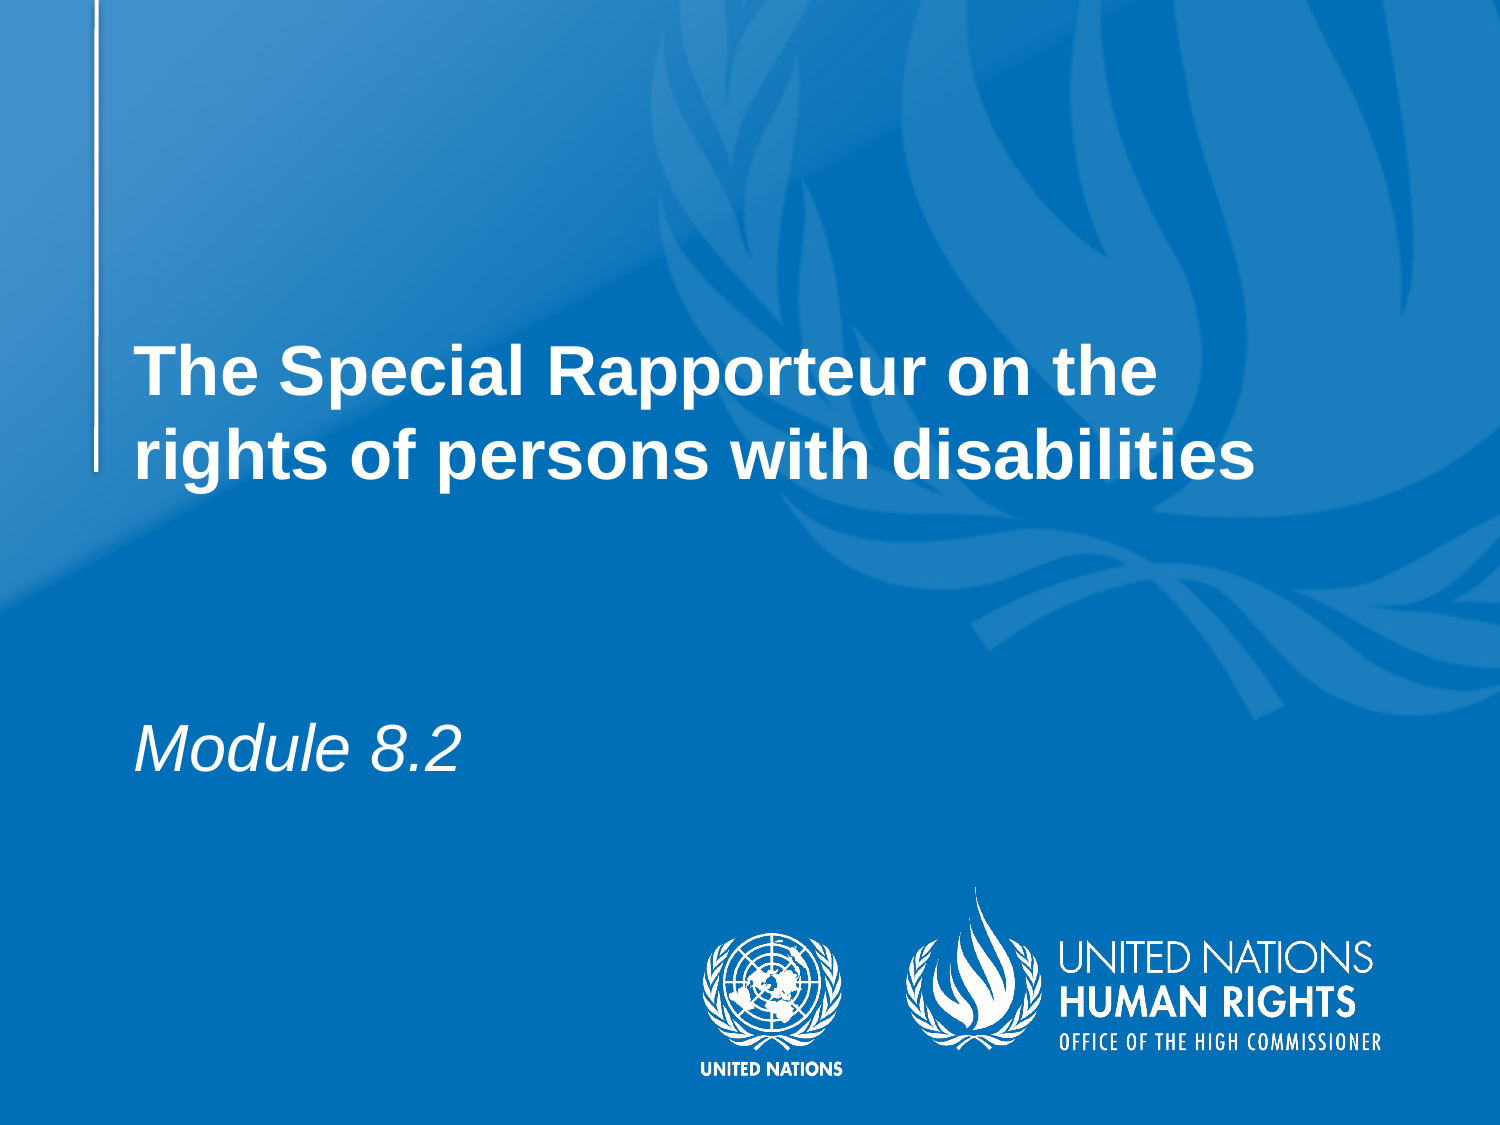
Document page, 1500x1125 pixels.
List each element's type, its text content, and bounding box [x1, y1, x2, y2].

picture [0, 0, 1500, 1125]
title The Special Rapporteur on the rights of persons with disabilities [118, 316, 1325, 506]
subtitle Module 8.2 [118, 696, 1200, 858]
